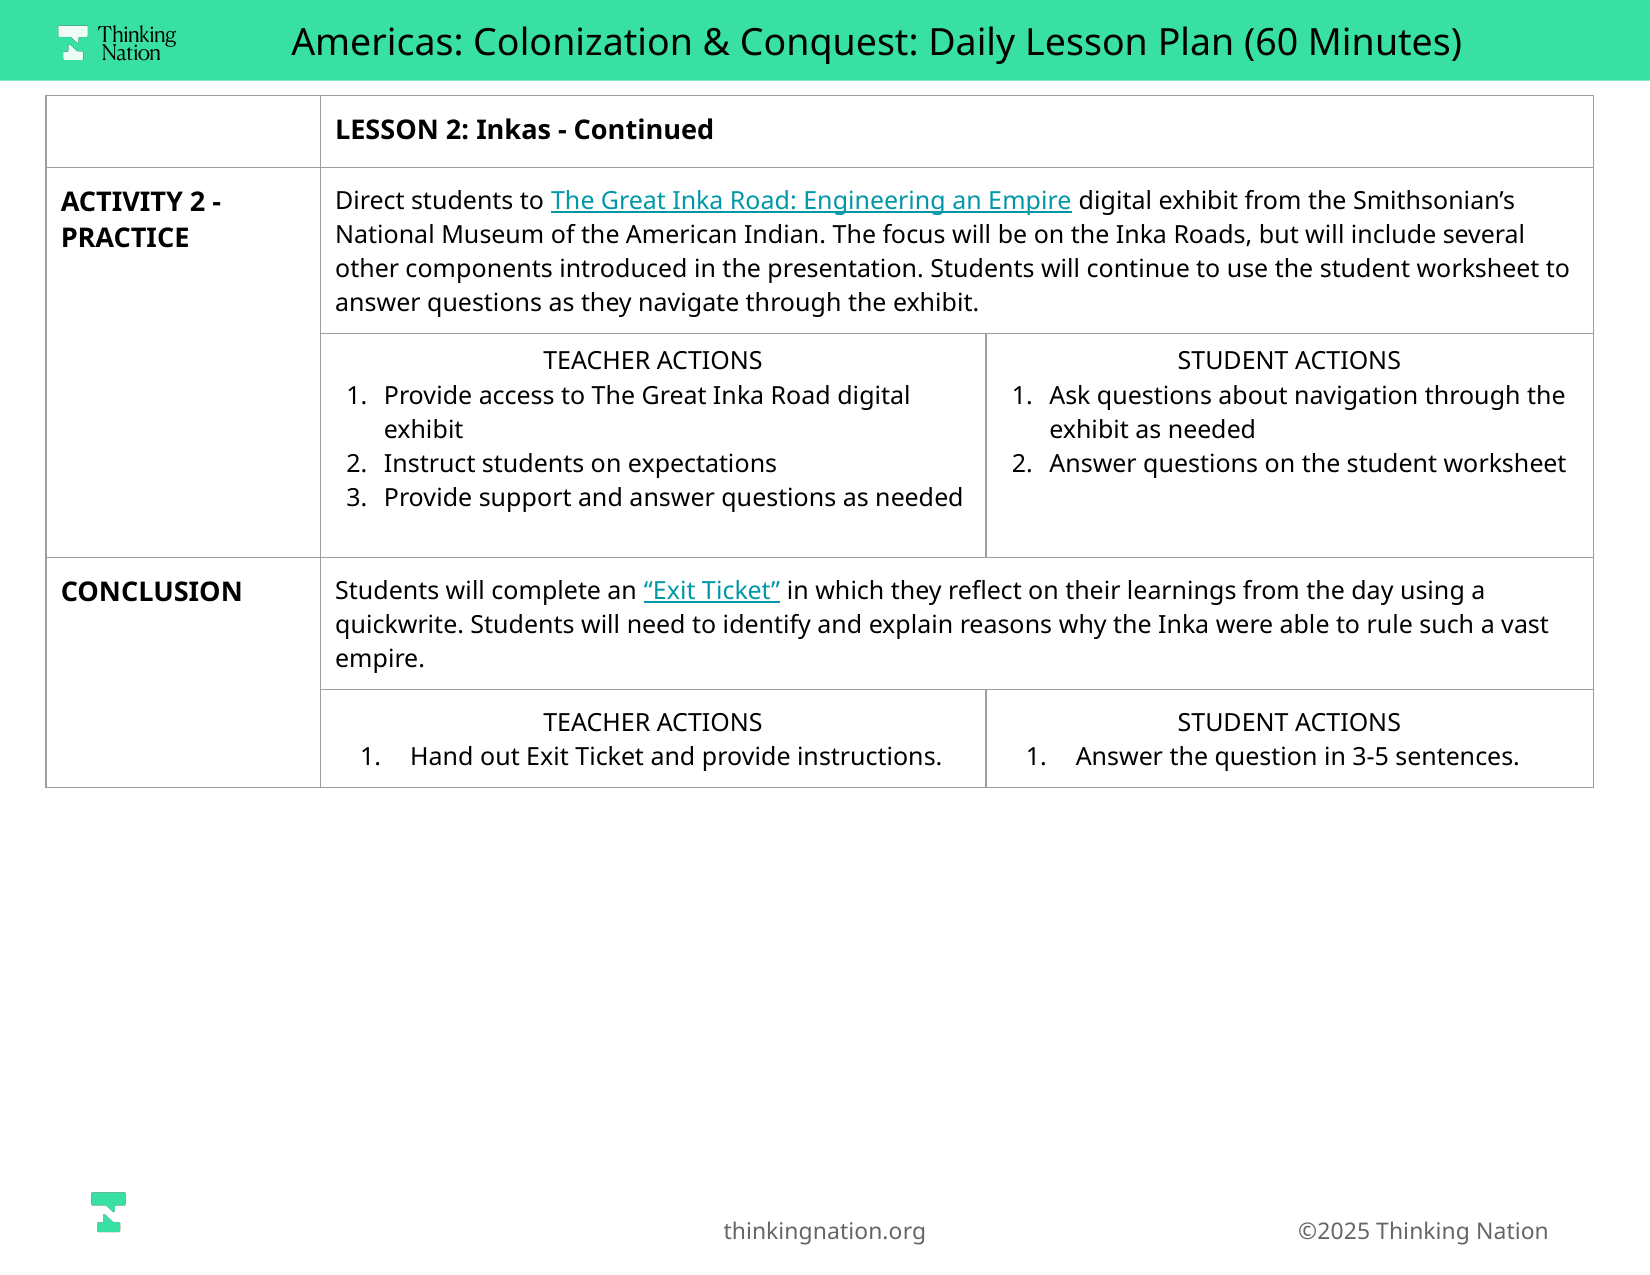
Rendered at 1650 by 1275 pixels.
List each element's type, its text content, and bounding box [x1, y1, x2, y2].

table_cell STUDENT ACTIONS Answer the question in 3-5 sentences. [987, 690, 1593, 787]
table_header LESSON 2: Inkas - Continued [321, 96, 1593, 167]
table_cell ACTIVITY 2 - PRACTICE [47, 168, 320, 557]
table_cell CONCLUSION [47, 558, 320, 787]
text_box Americas: Colonization & Conquest: Daily Lesson Plan (60 Minutes) [0, 0, 1650, 81]
picture [80, 1184, 136, 1240]
text_box thinkingnation.org [629, 1200, 1021, 1240]
table_cell STUDENT ACTIONS Ask questions about navigation through the exhibit as needed Answer questions on the student worksheet [987, 334, 1593, 557]
table_cell TEACHER ACTIONS Hand out Exit Ticket and provide instructions. [321, 690, 985, 787]
table_cell TEACHER ACTIONS Provide access to The Great Inka Road digital exhibit Instruct students on expectations Provide support and answer questions as needed [321, 334, 985, 557]
table_cell Direct students to The Great Inka Road: Engineering an Empire digital exhibit from the Smithsonian’s National Museum of the American Indian. The focus will be on the Inka Roads, but will include several other components introduced in the presentation. Students will continue to use the student worksheet to answer questions as they navigate through the exhibit. [321, 168, 1593, 333]
text_box ©2025 Thinking Nation [1174, 1200, 1566, 1240]
table_cell Students will complete an “Exit Ticket” in which they reflect on their learnings from the day using a quickwrite. Students will need to identify and explain reasons why the Inka were able to rule such a vast empire. [321, 558, 1593, 689]
picture [45, 14, 180, 85]
table_header [47, 96, 320, 167]
